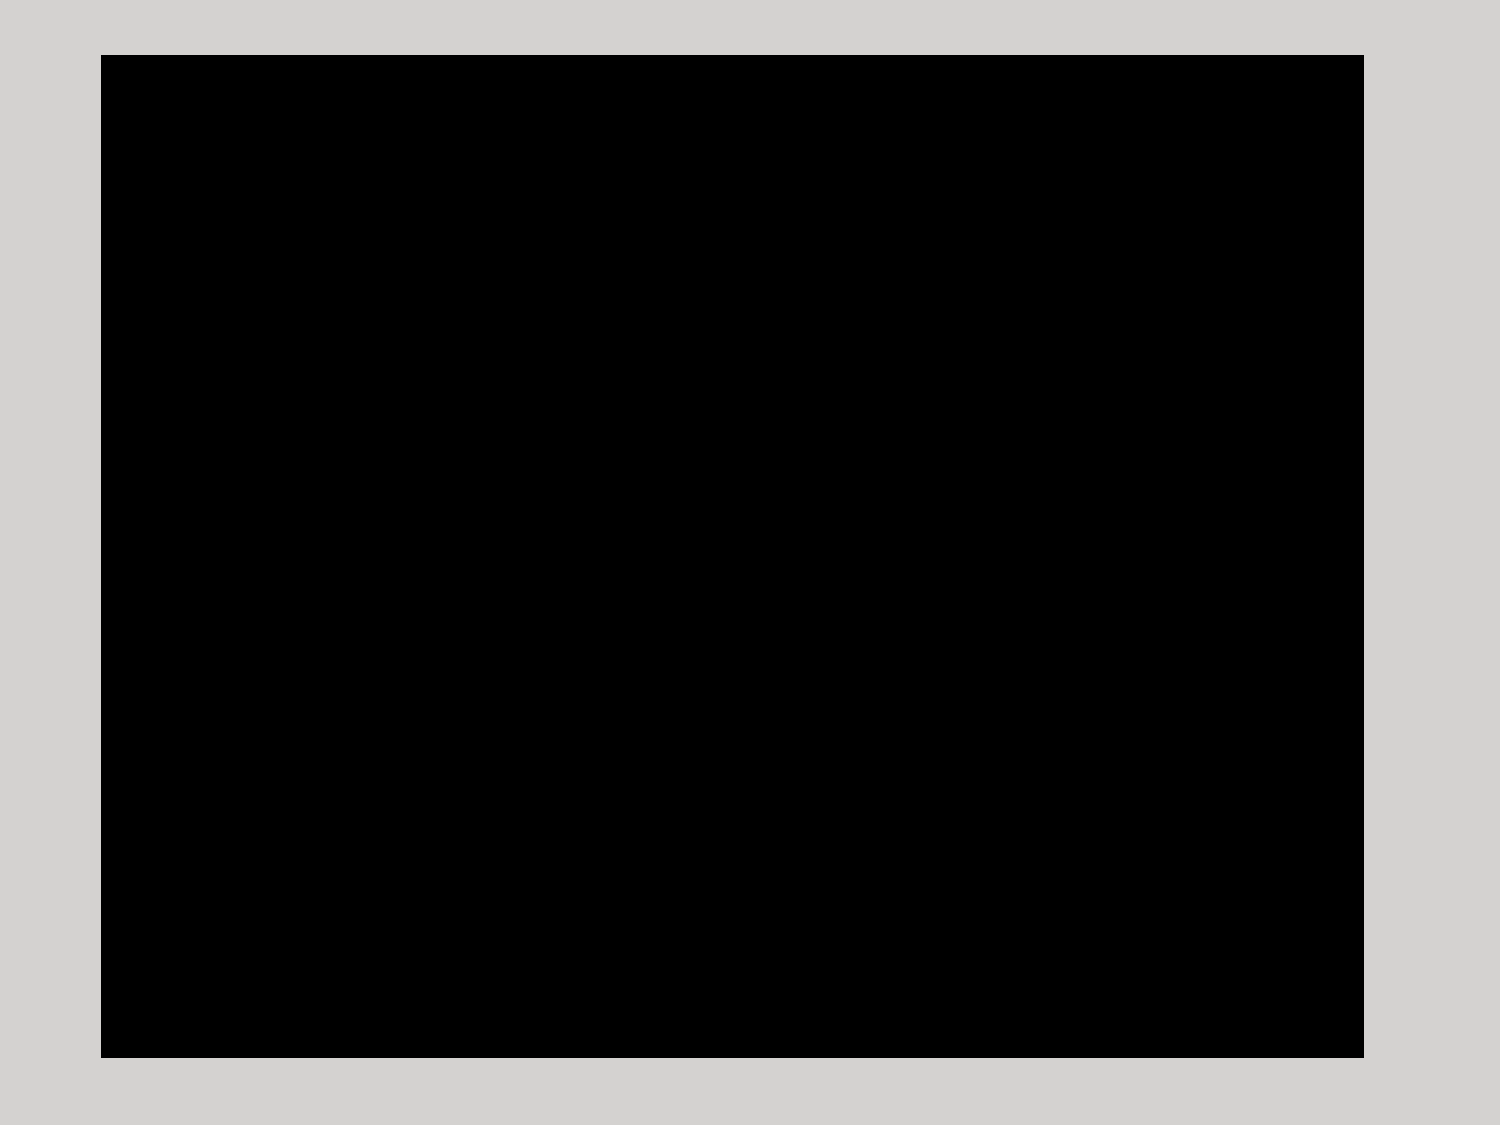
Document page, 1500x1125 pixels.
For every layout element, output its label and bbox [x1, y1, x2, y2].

text_box [100, 54, 1365, 1059]
